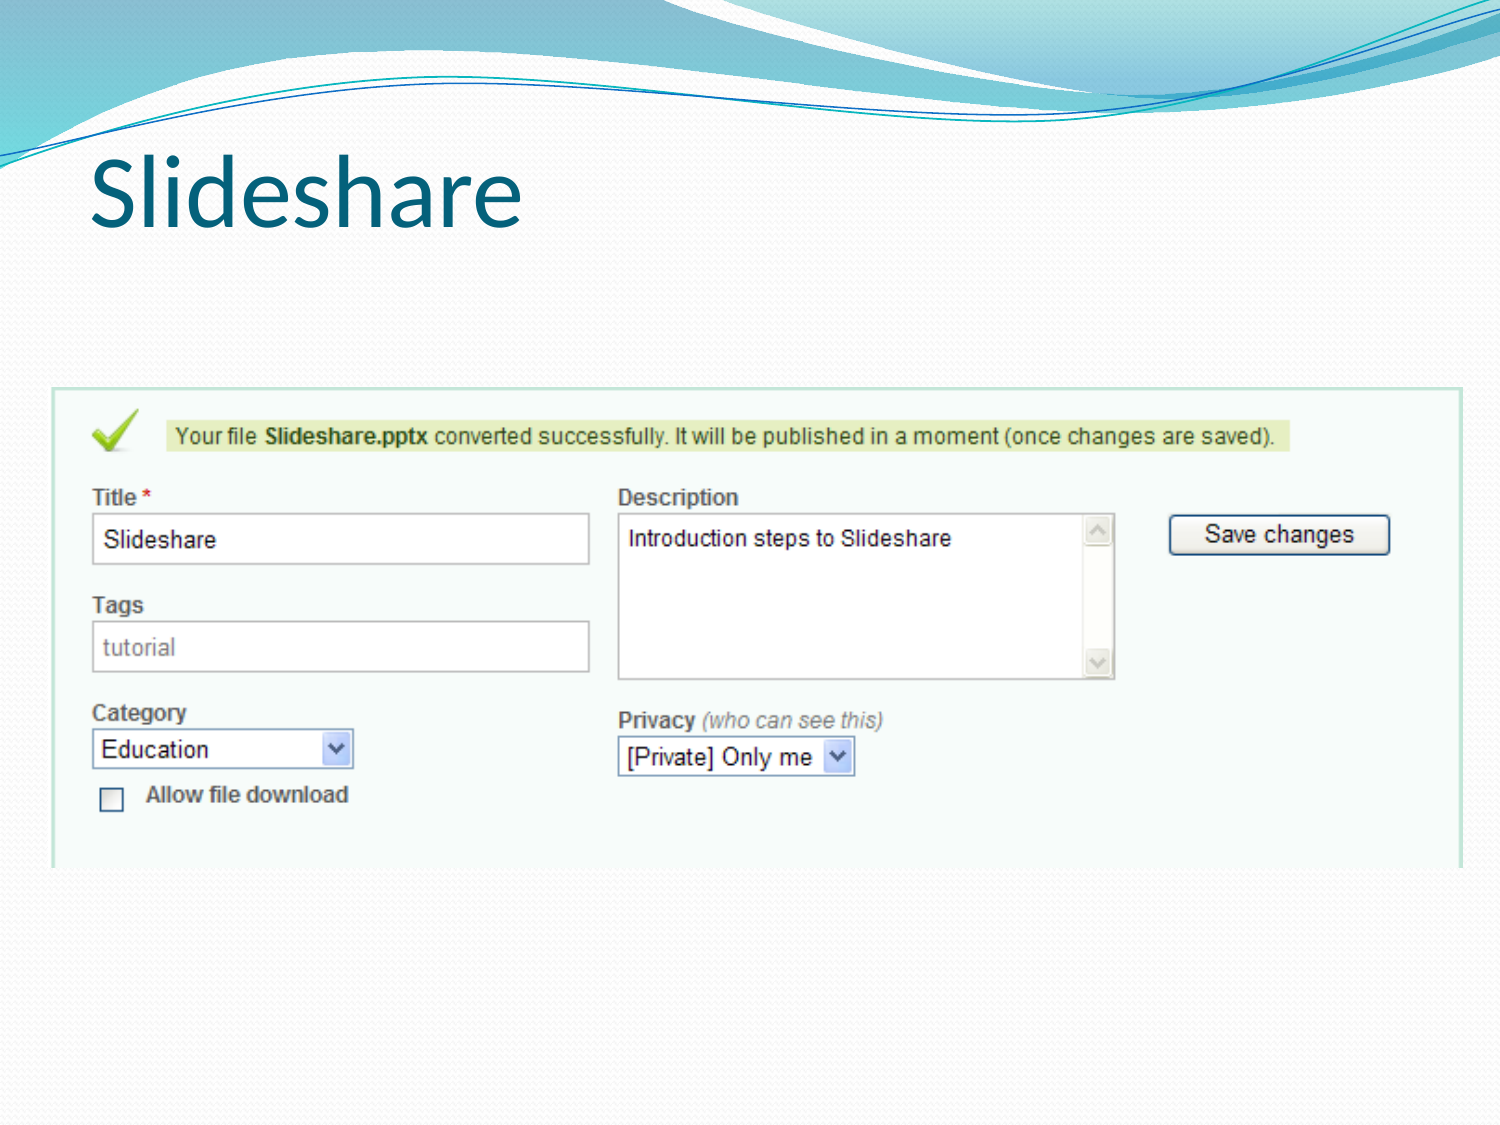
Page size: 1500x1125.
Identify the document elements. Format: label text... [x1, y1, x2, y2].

text_box Slideshare [74, 115, 1425, 303]
picture [48, 387, 1463, 869]
